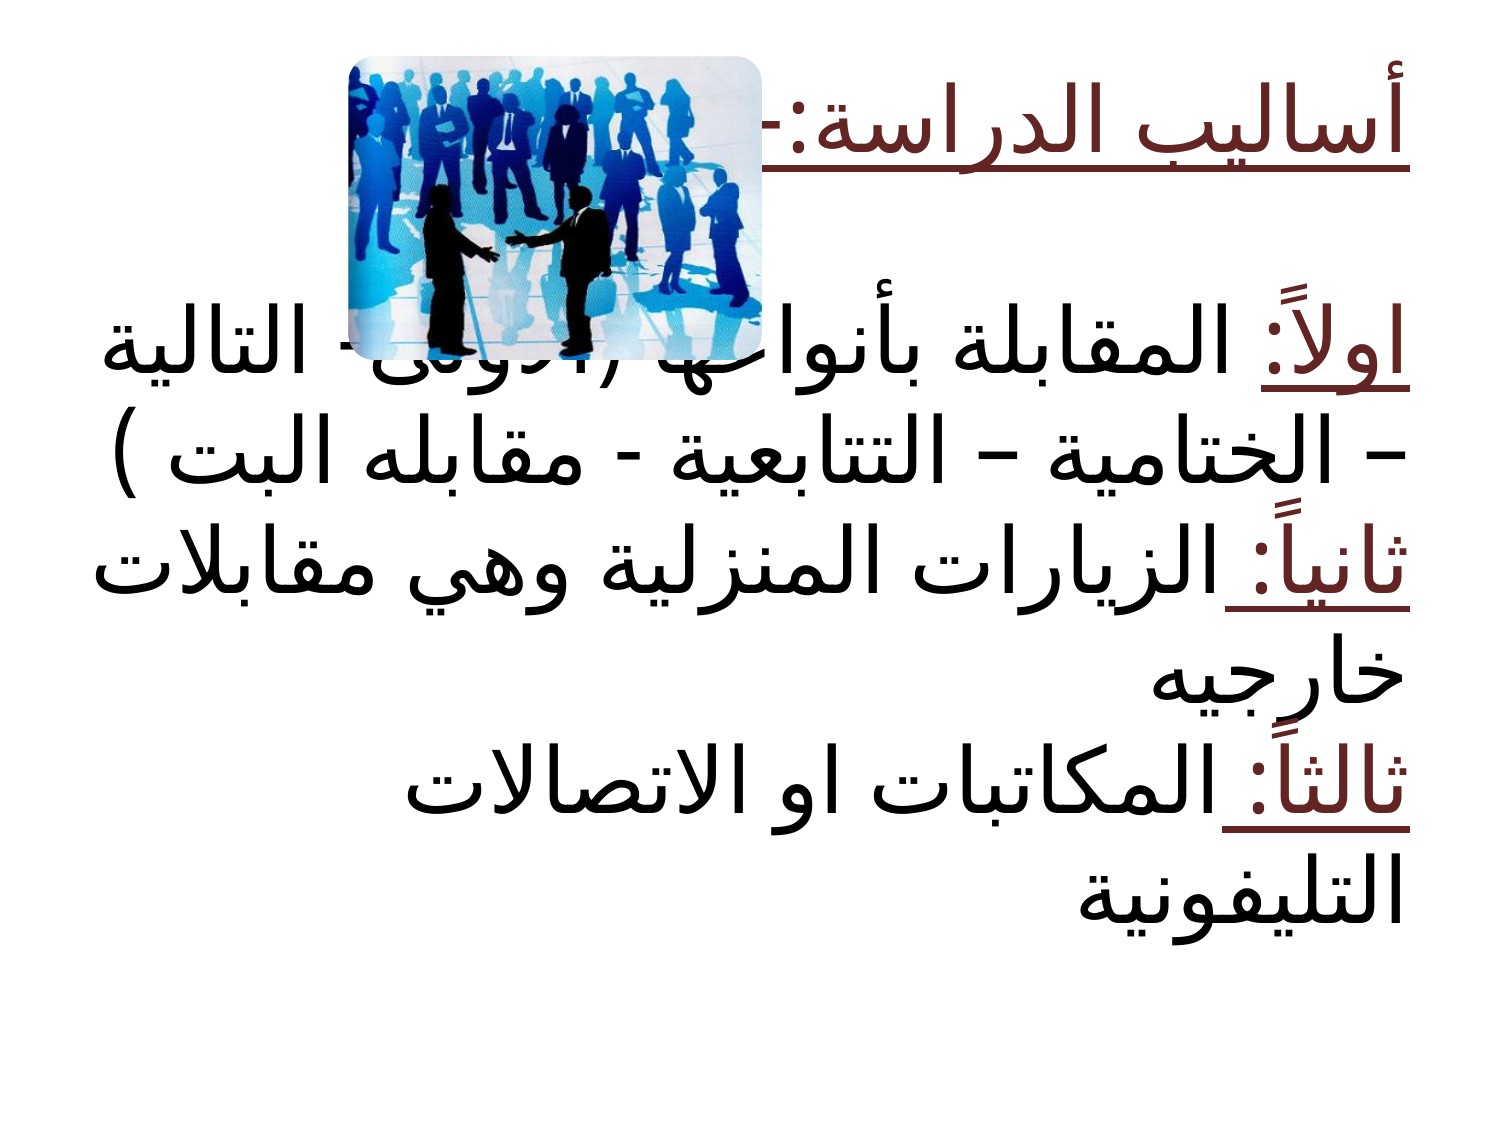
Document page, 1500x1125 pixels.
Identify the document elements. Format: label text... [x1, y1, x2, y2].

title أساليب الدراسة:- اولاً: المقابلة بأنواعها (الاولى- التالية – الختامية – التتابعية - مقابله البت ) ثانياً: الزيارات المنزلية وهي مقابلات خارجيه ثالثاً: المكاتبات او الاتصالات التليفونية [29, 30, 1425, 1083]
picture [348, 56, 763, 361]
